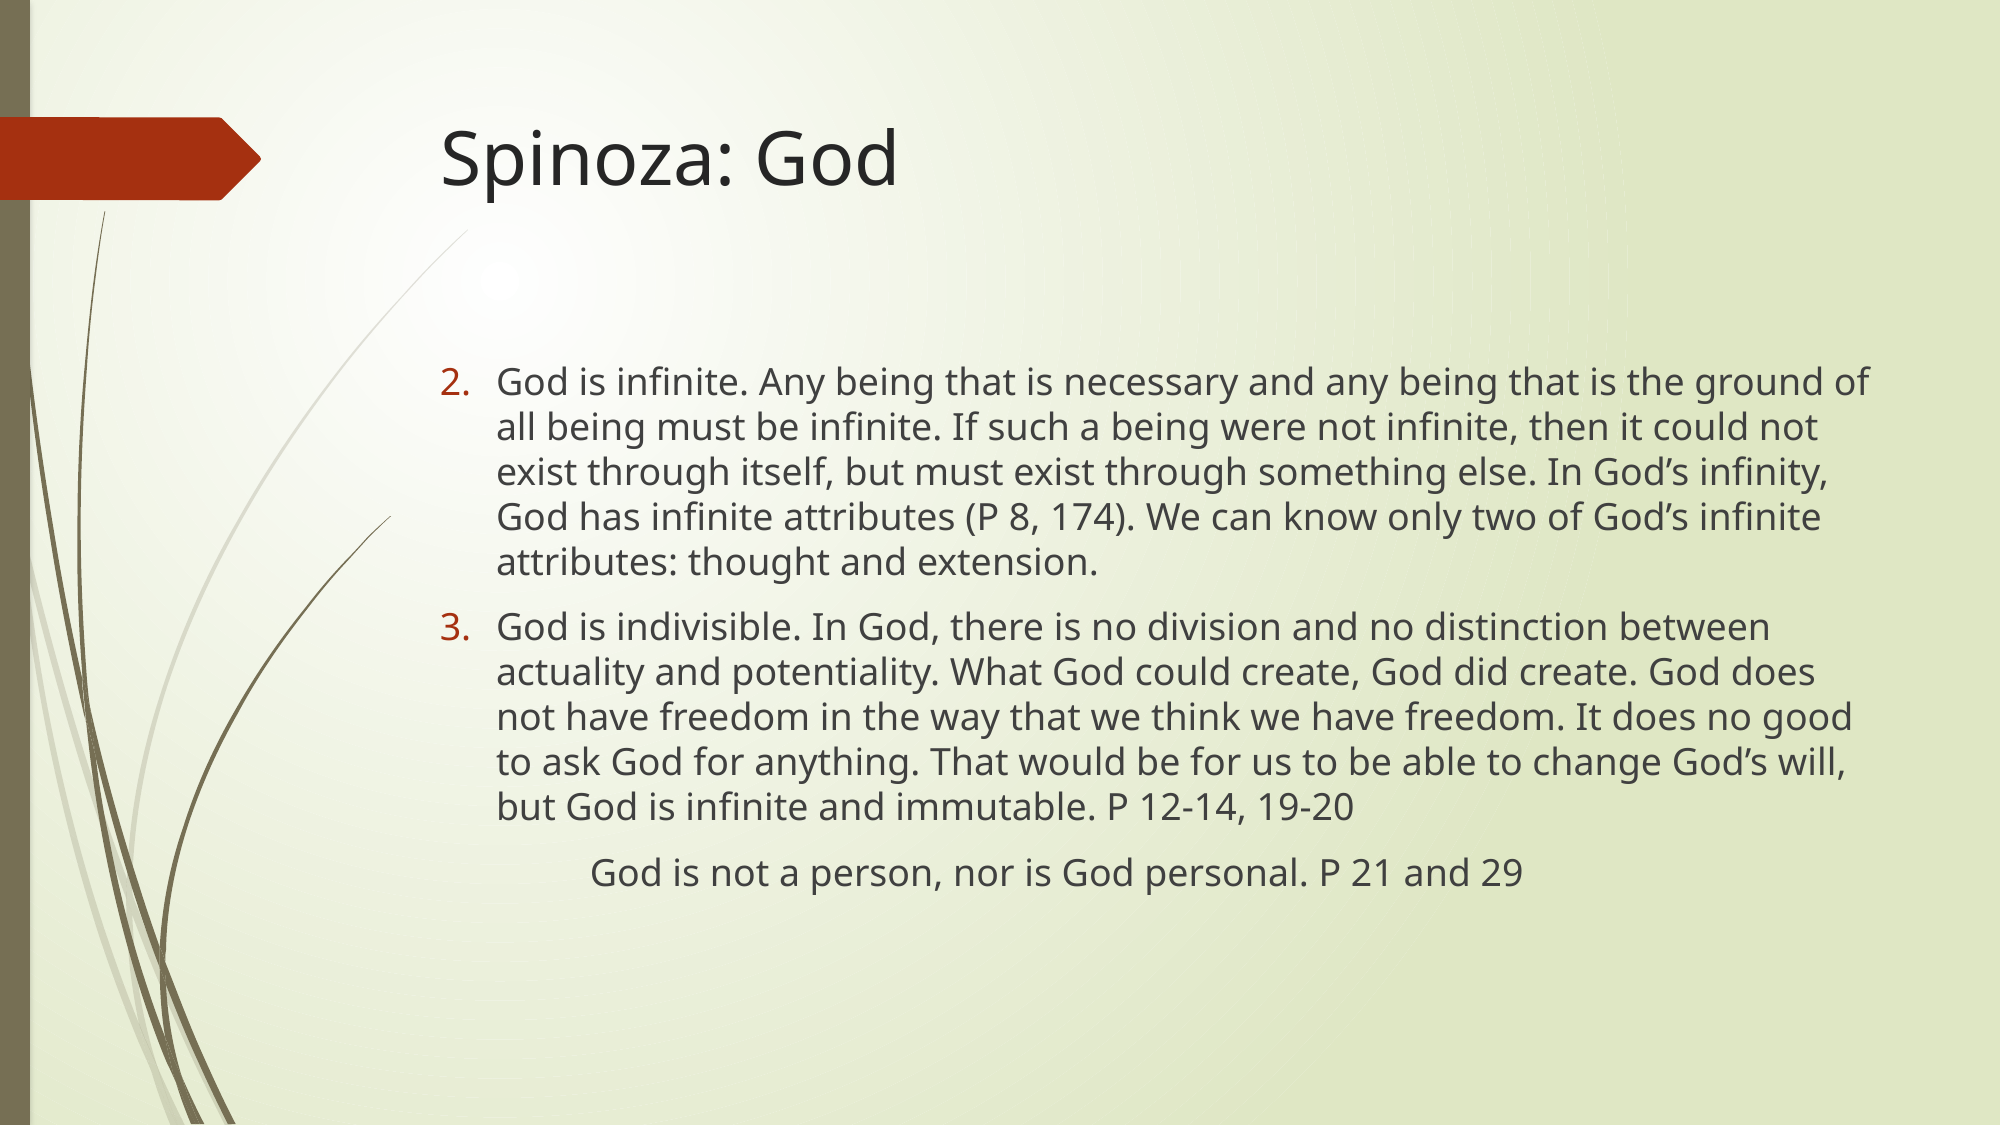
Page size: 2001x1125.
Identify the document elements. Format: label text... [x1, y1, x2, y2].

title Spinoza: God [425, 102, 1888, 313]
list God is infinite. Any being that is necessary and any being that is the ground of all being must be infinite. If such a being were not infinite, then it could not exist through itself, but must exist through something else. In God’s infinity, God has infinite attributes (P 8, 174). We can know only two of God’s infinite attributes: thought and extension. God is indivisible. In God, there is no division and no distinction between actuality and potentiality. What God could create, God did create. God does not have freedom in the way that we think we have freedom. It does no good to ask God for anything. That would be for us to be able to change God’s will, but God is infinite and immutable. P 12-14, 19-20 God is not a person, nor is God personal. P 21 and 29 [424, 350, 1888, 970]
